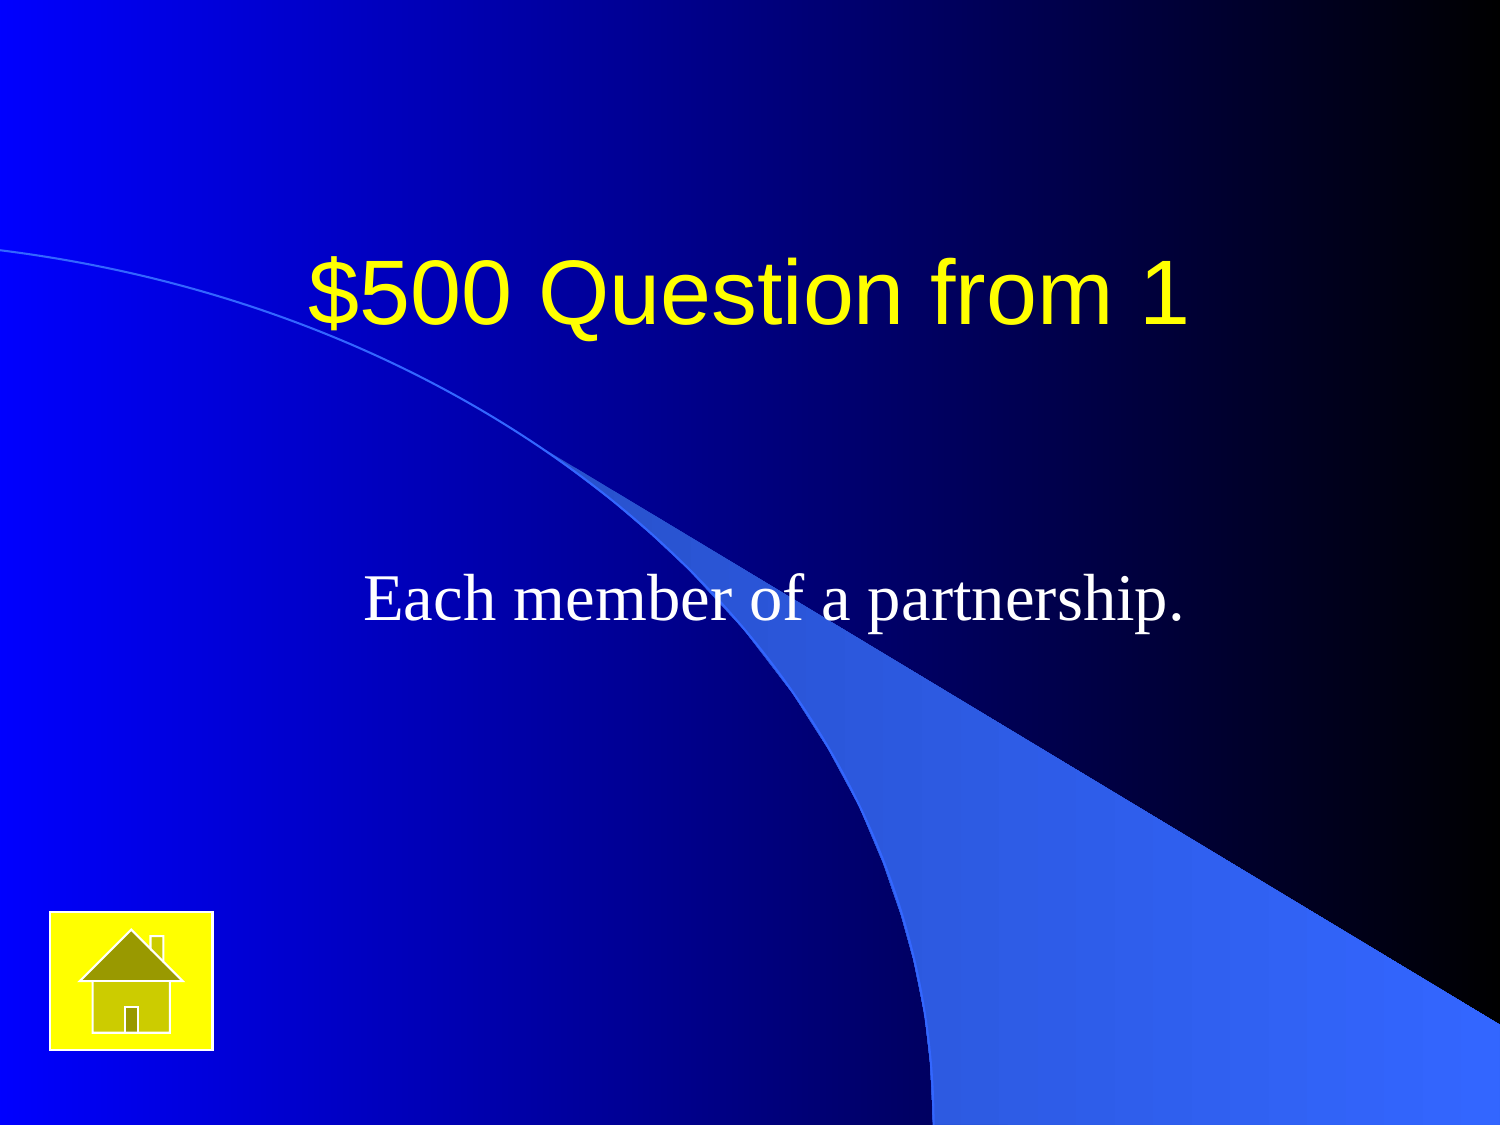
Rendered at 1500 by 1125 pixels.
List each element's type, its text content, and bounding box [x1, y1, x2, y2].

title $500 Question from 1 [0, 162, 1500, 351]
subtitle Each member of a partnership. [249, 449, 1301, 738]
